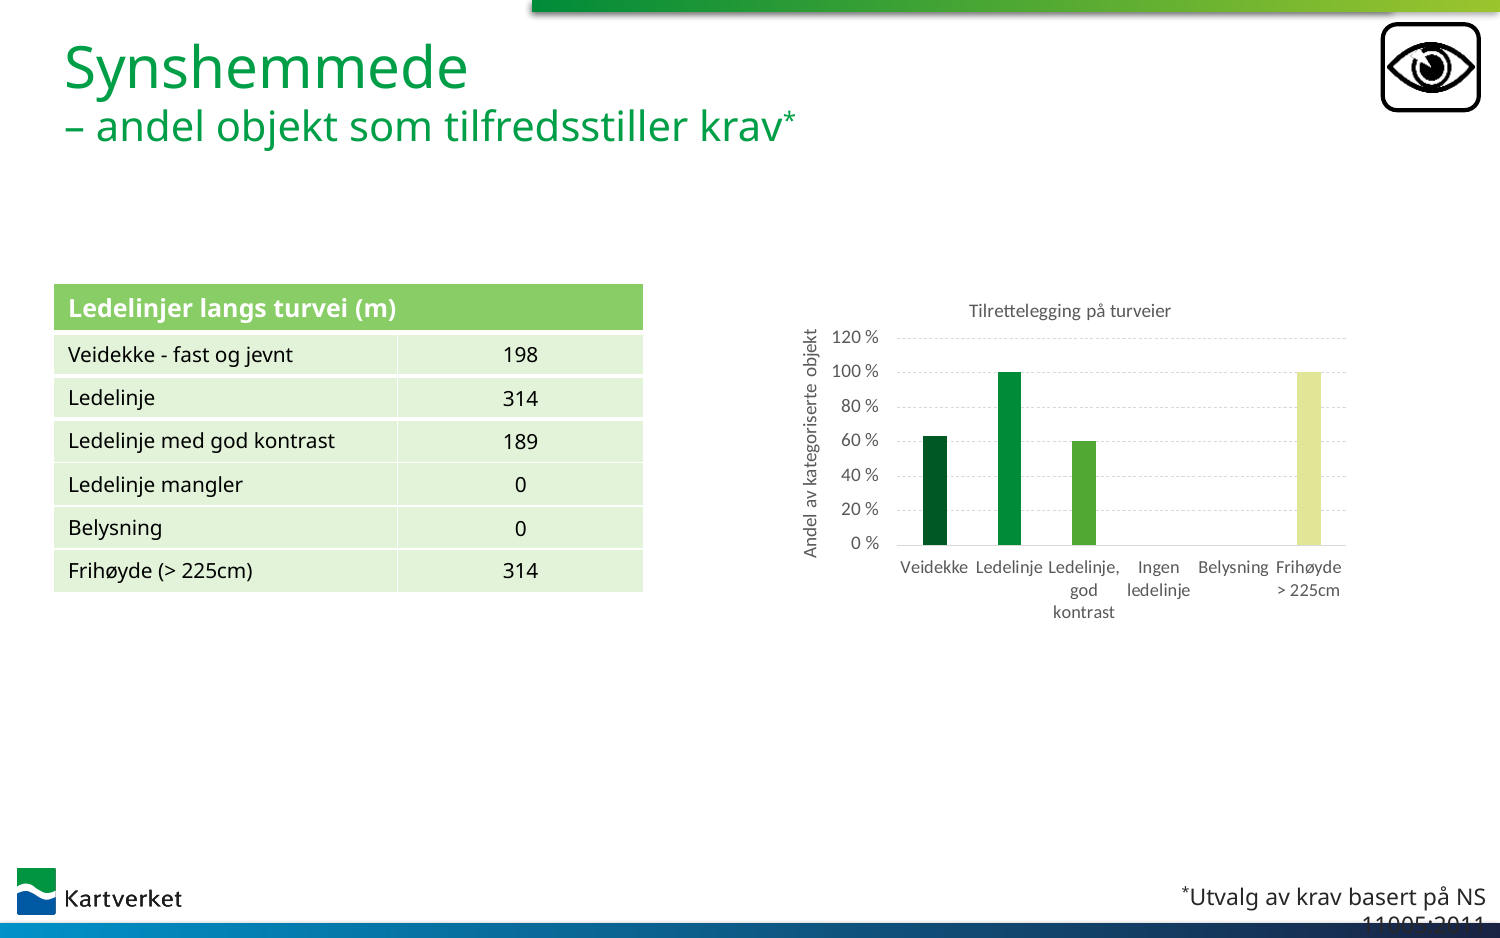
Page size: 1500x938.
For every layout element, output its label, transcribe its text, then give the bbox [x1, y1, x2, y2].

table_cell 198 [398, 335, 643, 374]
text_box Synshemmede – andel objekt som tilfredsstiller krav* [49, 24, 1431, 158]
table_cell 189 [398, 421, 643, 462]
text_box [1382, 24, 1480, 111]
table_cell 314 [398, 378, 643, 417]
table_cell Frihøyde (> 225cm) [54, 550, 397, 592]
table_cell Ledelinje [54, 378, 397, 417]
table_header Ledelinjer langs turvei (m) [54, 284, 643, 330]
table_cell 314 [398, 550, 643, 592]
table_cell Veidekke - fast og jevnt [54, 335, 397, 374]
picture [791, 291, 1349, 630]
table_cell 0 [398, 463, 643, 505]
table_cell Ledelinje mangler [54, 463, 397, 505]
table_cell Belysning [54, 507, 397, 548]
text_box *Utvalg av krav basert på NS 11005:2011 [1068, 873, 1500, 938]
table_cell Ledelinje med god kontrast [54, 421, 397, 462]
table_cell 0 [398, 507, 643, 548]
